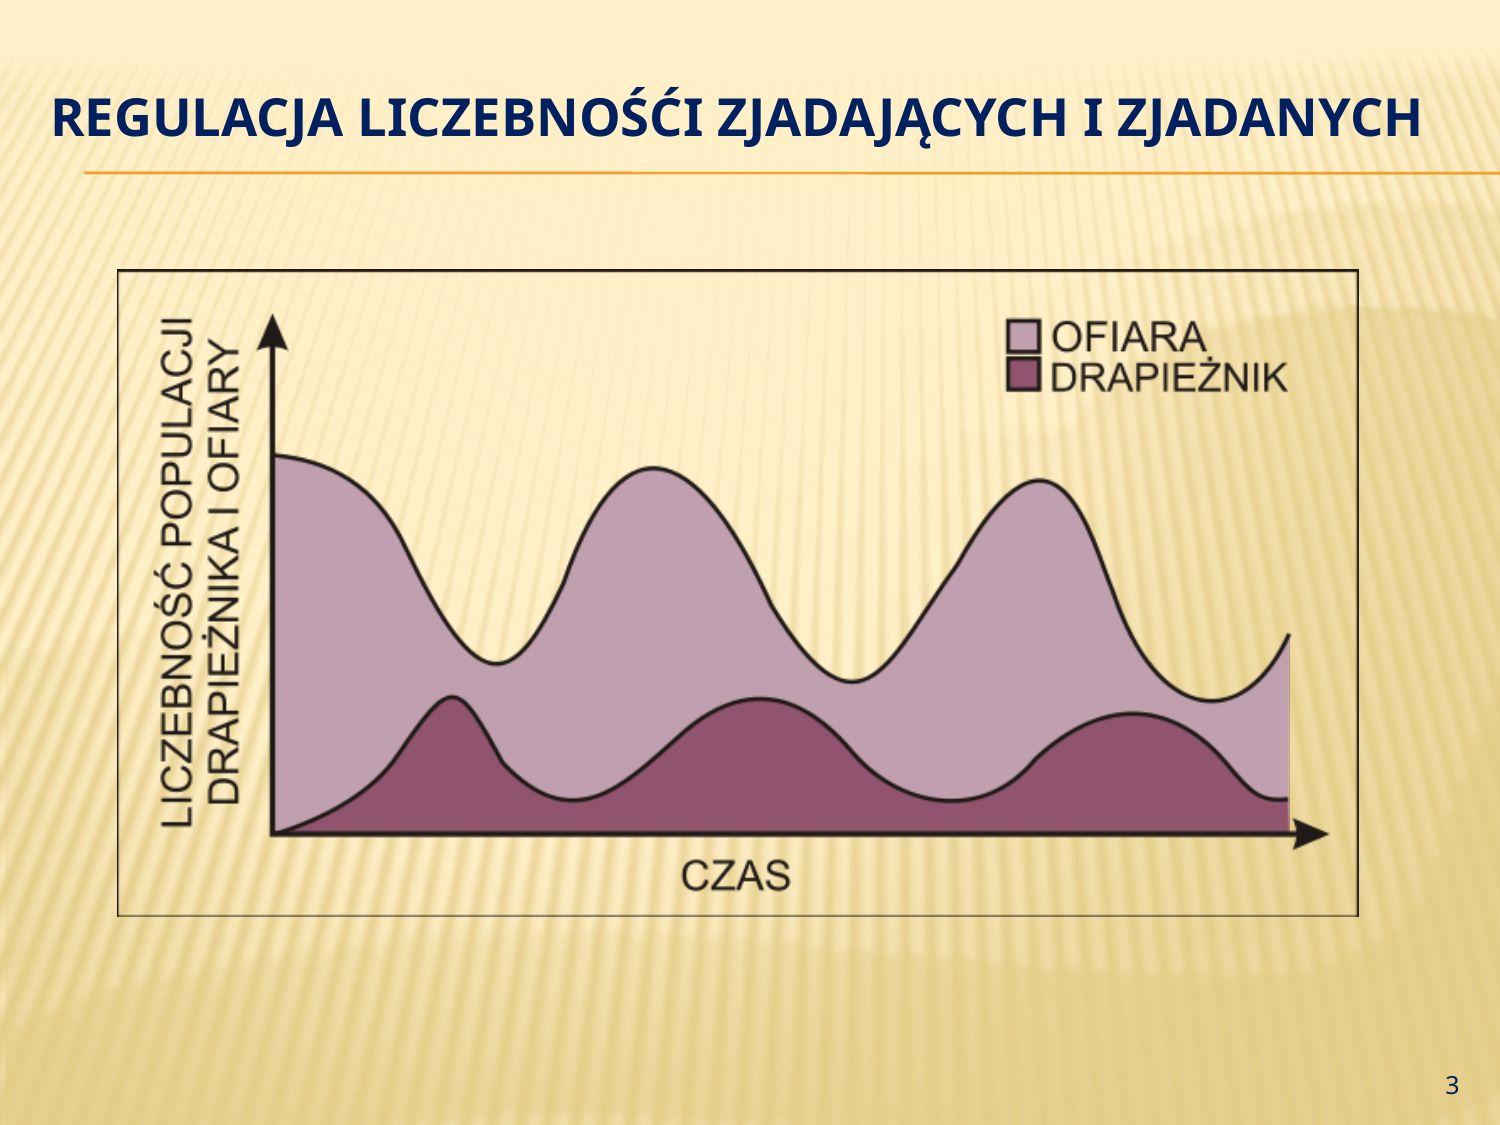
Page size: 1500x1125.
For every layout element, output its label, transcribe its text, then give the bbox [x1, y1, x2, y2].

title ReguLacja liczebnośći zjadających i zjadanych [35, 46, 1461, 185]
slide_number 3 [1350, 1061, 1475, 1103]
picture [116, 269, 1359, 917]
